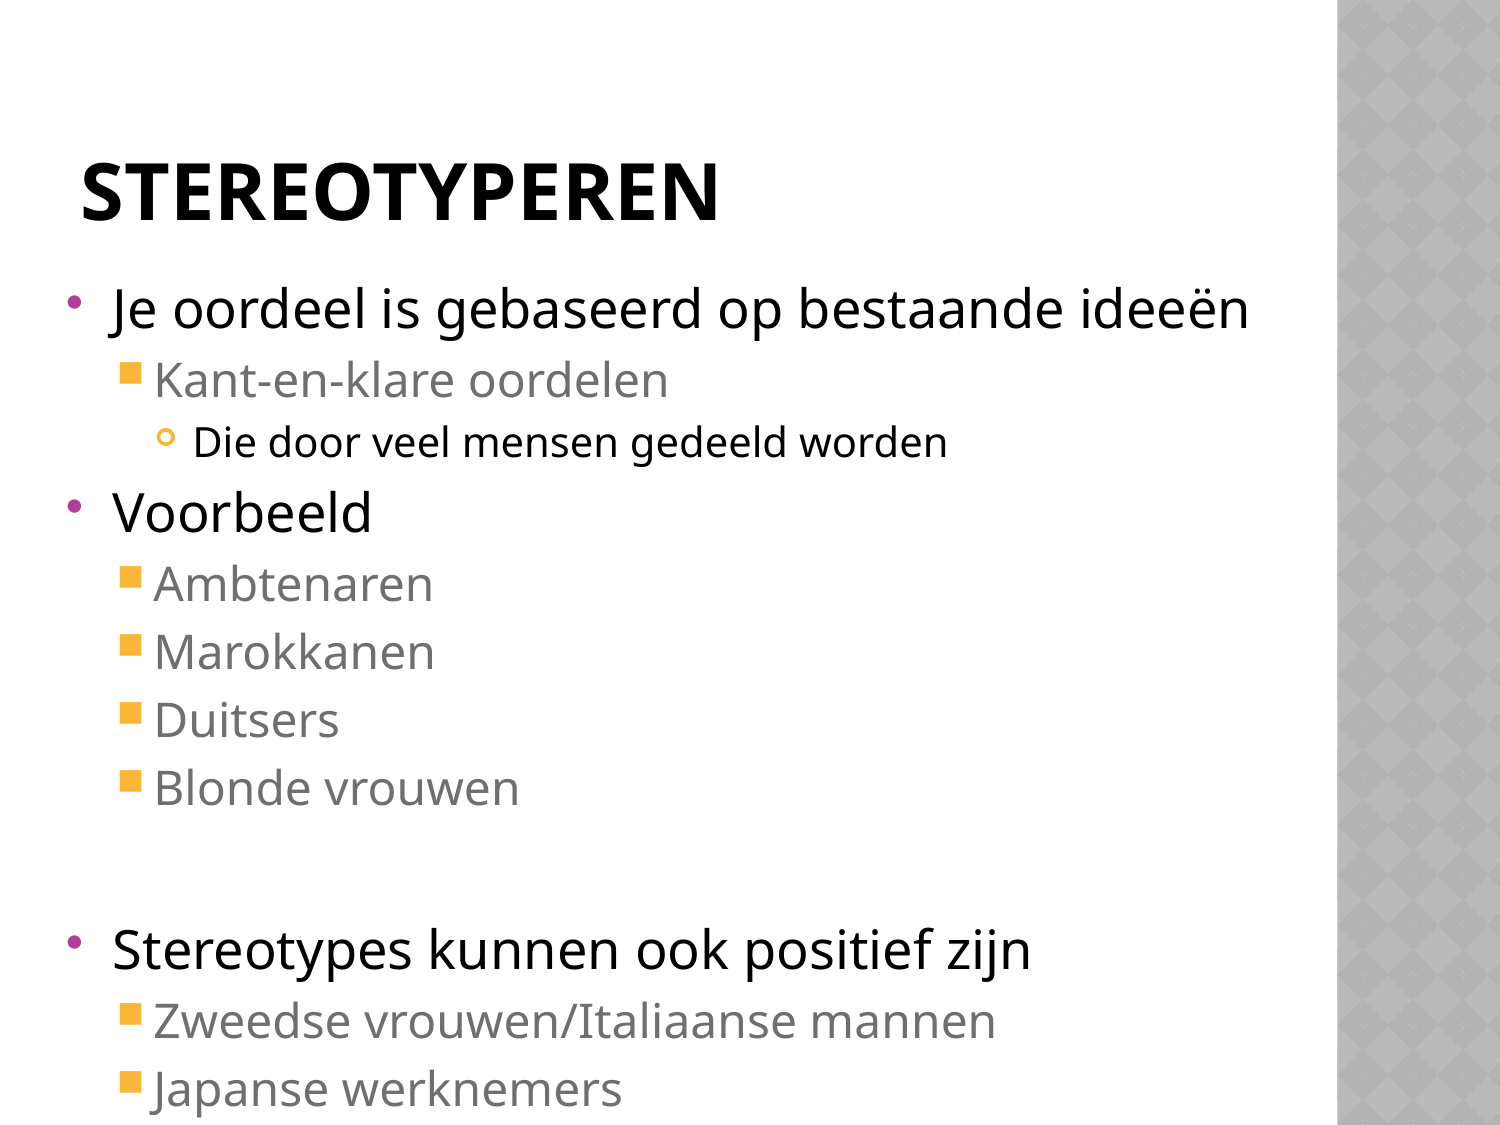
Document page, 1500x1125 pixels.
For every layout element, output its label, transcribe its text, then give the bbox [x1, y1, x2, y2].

list Je oordeel is gebaseerd op bestaande ideeën Kant-en-klare oordelen Die door veel mensen gedeeld worden Voorbeeld Ambtenaren Marokkanen Duitsers Blonde vrouwen Stereotypes kunnen ook positief zijn Zweedse vrouwen/Italiaanse mannen Japanse werknemers [53, 266, 1404, 1125]
title Stereotyperen [73, 7, 1424, 237]
